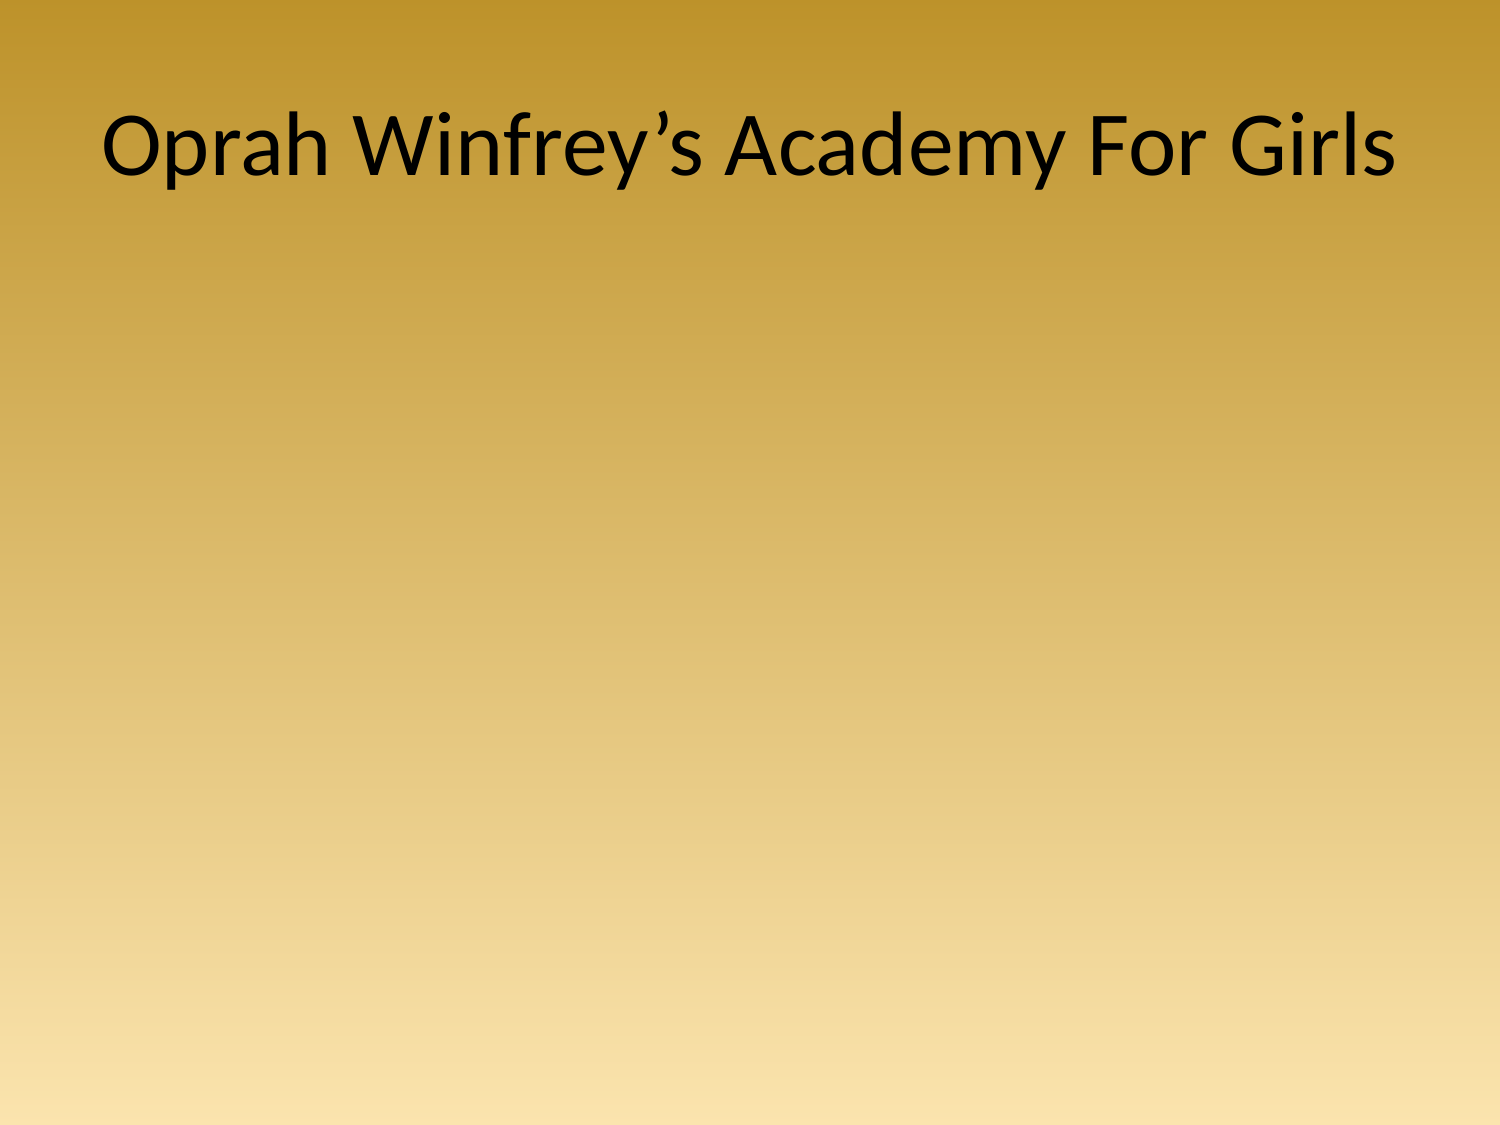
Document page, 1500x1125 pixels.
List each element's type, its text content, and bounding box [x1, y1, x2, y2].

title Oprah Winfrey’s Academy For Girls [75, 45, 1425, 233]
